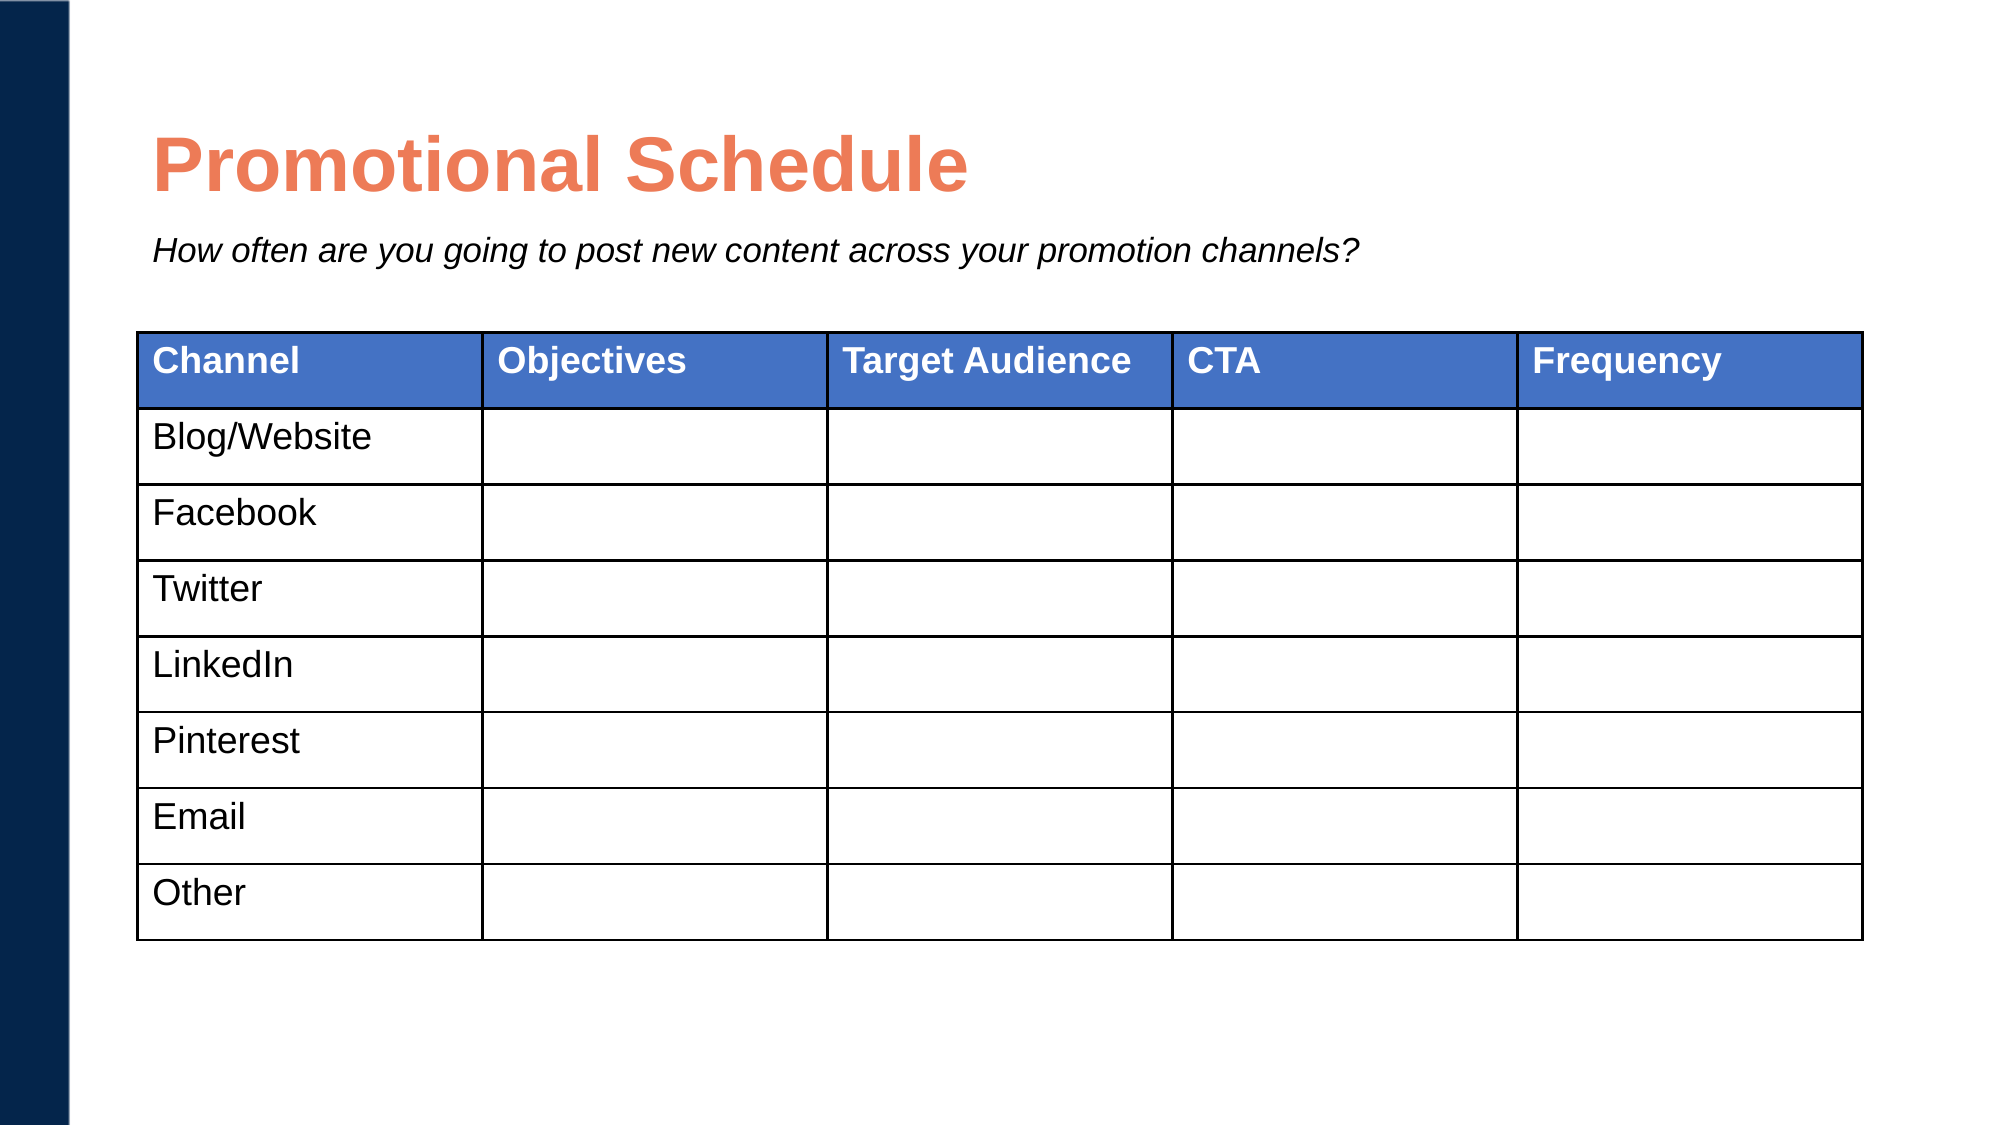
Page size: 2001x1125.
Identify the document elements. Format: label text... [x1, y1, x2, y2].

table_cell [484, 562, 826, 635]
table_cell [829, 410, 1171, 483]
table_header Target Audience [829, 334, 1171, 407]
table_cell [1519, 713, 1861, 787]
table_cell [829, 789, 1171, 863]
table_cell [1174, 486, 1516, 559]
table_header Frequency [1519, 334, 1861, 407]
table_cell LinkedIn [139, 638, 481, 711]
table_cell [484, 713, 826, 787]
table_cell [829, 865, 1171, 939]
table_cell [484, 789, 826, 863]
table_cell [1519, 789, 1861, 863]
table_cell [1519, 410, 1861, 483]
table_cell Pinterest [139, 713, 481, 787]
table_cell Facebook [139, 486, 481, 559]
table_cell [829, 486, 1171, 559]
table_cell [1174, 562, 1516, 635]
table_cell [484, 638, 826, 711]
table_cell Twitter [139, 562, 481, 635]
table_cell [1519, 638, 1861, 711]
table_cell [484, 486, 826, 559]
picture [0, 0, 2001, 1125]
table_cell [829, 638, 1171, 711]
table_cell [1519, 865, 1861, 939]
table_header Objectives [484, 334, 826, 407]
table_cell Blog/Website [139, 410, 481, 483]
table_cell [1174, 789, 1516, 863]
table_cell [1519, 486, 1861, 559]
table_cell Other [139, 865, 481, 939]
table_cell [1174, 713, 1516, 787]
table_header Channel [139, 334, 481, 407]
table_cell [1174, 410, 1516, 483]
table_cell [1519, 562, 1861, 635]
table_header CTA [1174, 334, 1516, 407]
title Promotional Schedule How often are you going to post new content across your promotion channels? [137, 59, 1863, 278]
table_cell [1174, 638, 1516, 711]
table_cell [484, 410, 826, 483]
table_cell [829, 713, 1171, 787]
table_cell [829, 562, 1171, 635]
table_cell [1174, 865, 1516, 939]
table_cell [484, 865, 826, 939]
table_cell Email [139, 789, 481, 863]
